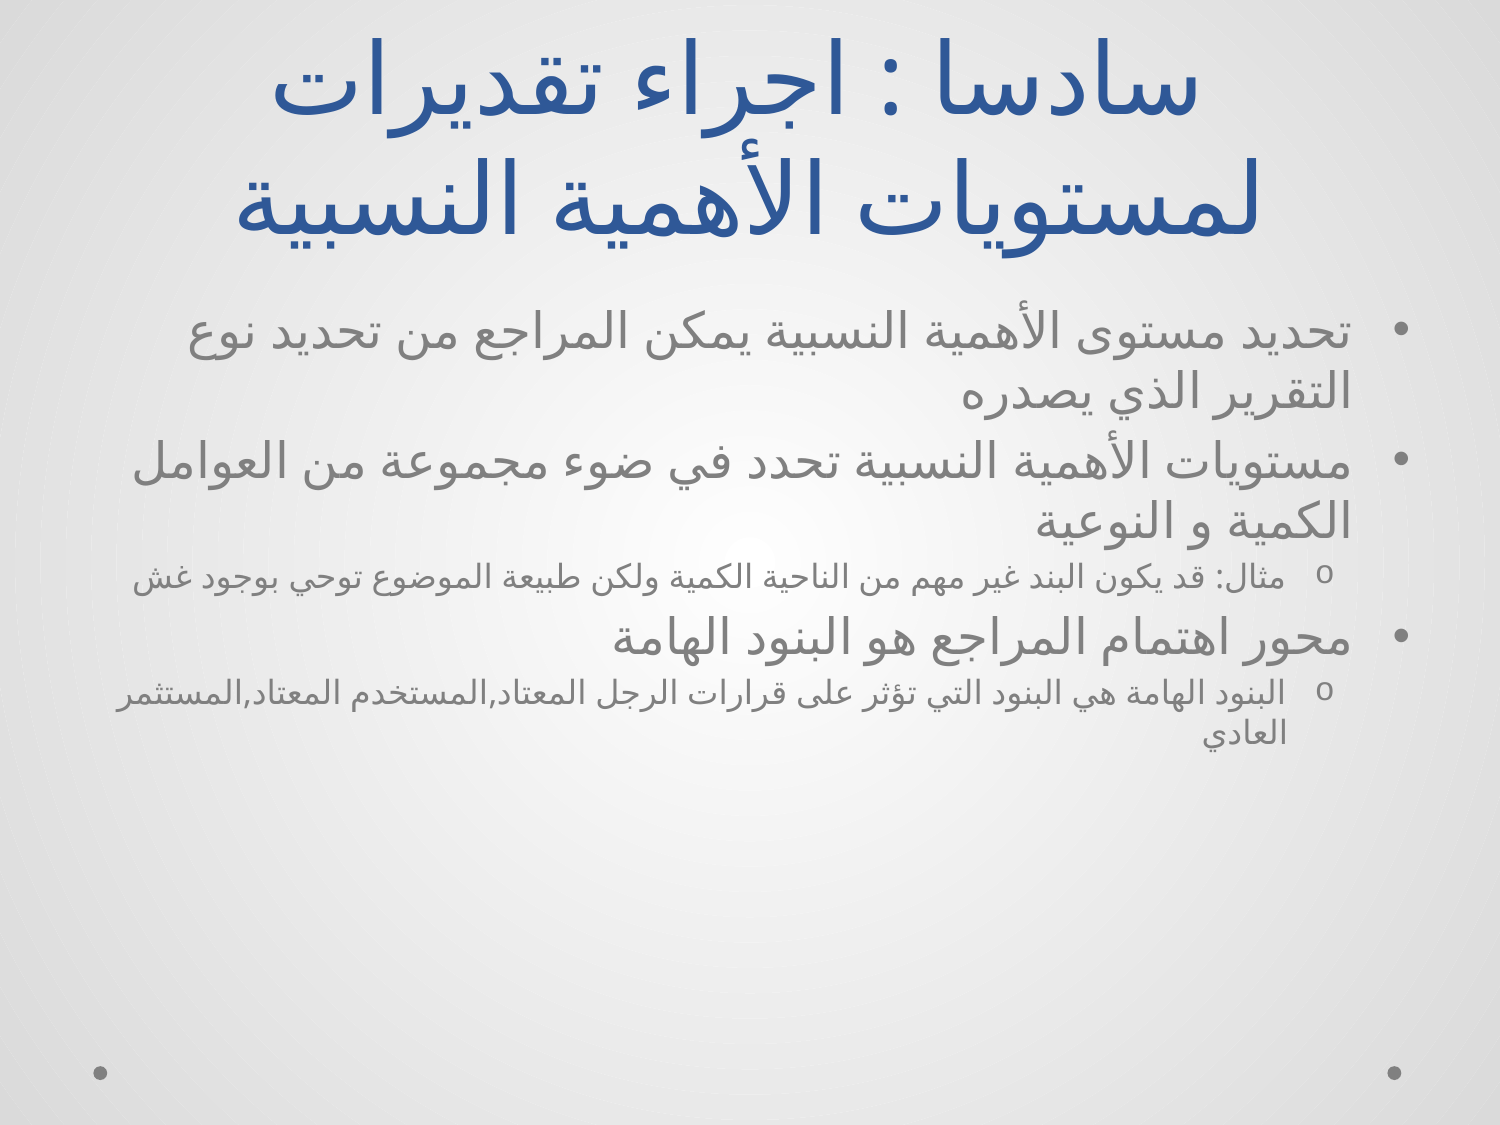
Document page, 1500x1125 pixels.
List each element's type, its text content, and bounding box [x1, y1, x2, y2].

list تحديد مستوى الأهمية النسبية يمكن المراجع من تحديد نوع التقرير الذي يصدره مستويات الأهمية النسبية تحدد في ضوء مجموعة من العوامل الكمية و النوعية مثال: قد يكون البند غير مهم من الناحية الكمية ولكن طبيعة الموضوع توحي بوجود غش محور اهتمام المراجع هو البنود الهامة البنود الهامة هي البنود التي تؤثر على قرارات الرجل المعتاد,المستخدم المعتاد,المستثمر العادي [75, 290, 1425, 1005]
title سادسا : اجراء تقديرات لمستويات الأهمية النسبية [75, 0, 1425, 263]
